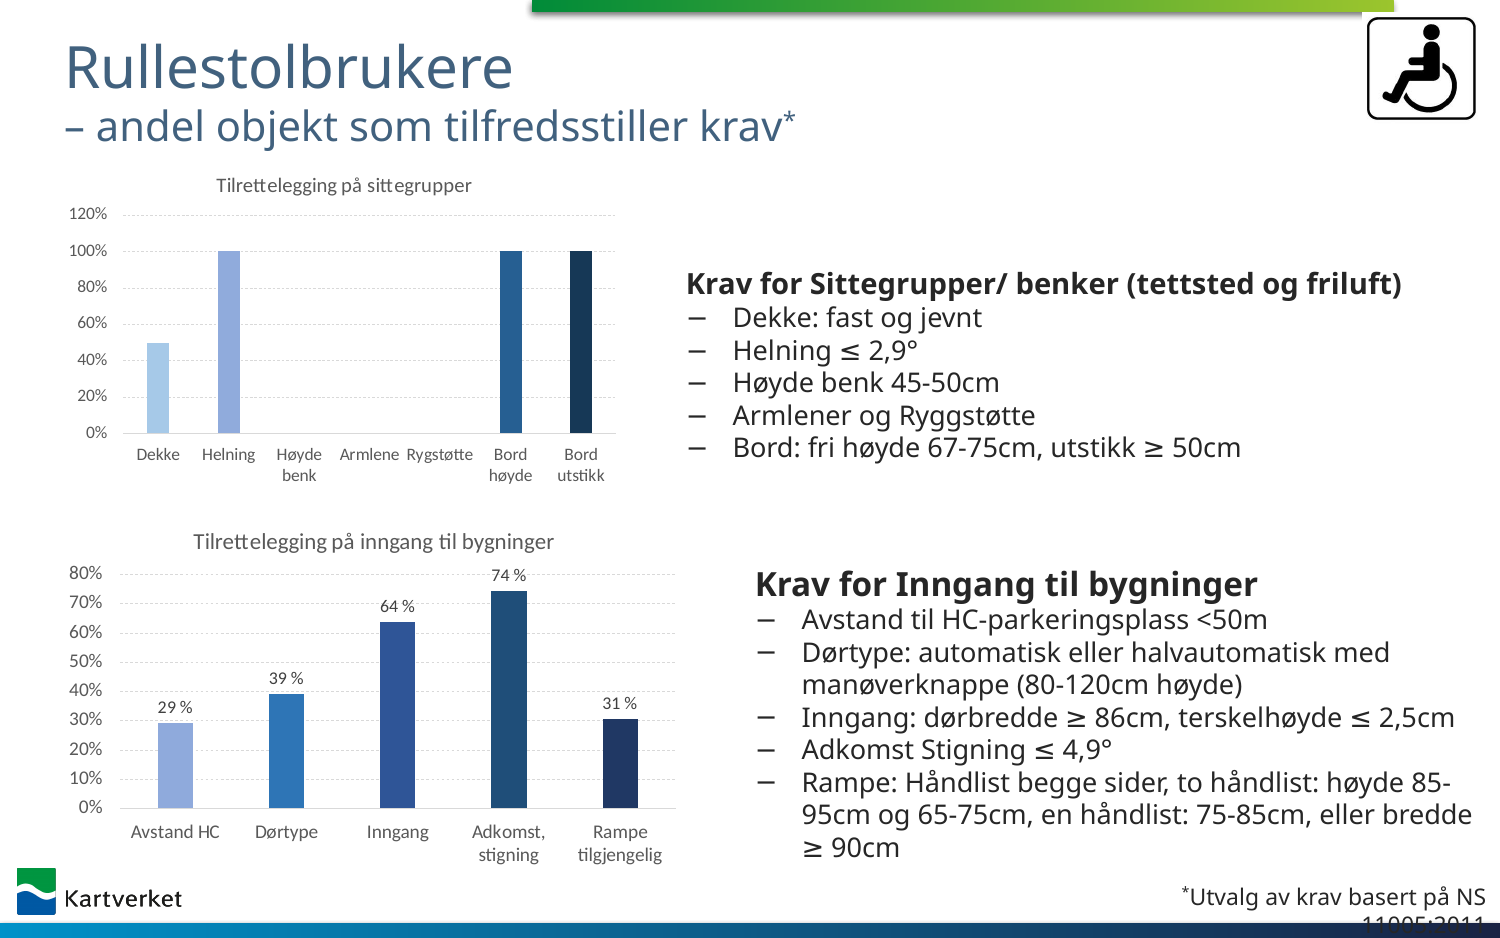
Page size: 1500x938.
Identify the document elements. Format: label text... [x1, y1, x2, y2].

picture [1362, 12, 1481, 126]
picture [62, 166, 626, 492]
text_box Rullestolbrukere – andel objekt som tilfredsstiller krav* [49, 25, 1431, 158]
text_box *Utvalg av krav basert på NS 11005:2011 [1068, 873, 1500, 938]
picture [62, 520, 687, 874]
text_box Krav for Inngang til bygninger Avstand til HC-parkeringsplass <50m Dørtype: automatisk eller halvautomatisk med manøverknappe (80-120cm høyde) Inngang: dørbredde ≥ 86cm, terskelhøyde ≤ 2,5cm Adkomst Stigning ≤ 4,9° Rampe: Håndlist begge sider, to håndlist: høyde 85-95cm og 65-75cm, en håndlist: 75-85cm, eller bredde ≥ 90cm [740, 555, 1491, 870]
text_box Krav for Sittegrupper/ benker (tettsted og friluft) Dekke: fast og jevnt Helning ≤ 2,9° Høyde benk 45-50cm Armlener og Ryggstøtte Bord: fri høyde 67-75cm, utstikk ≥ 50cm [670, 258, 1418, 471]
